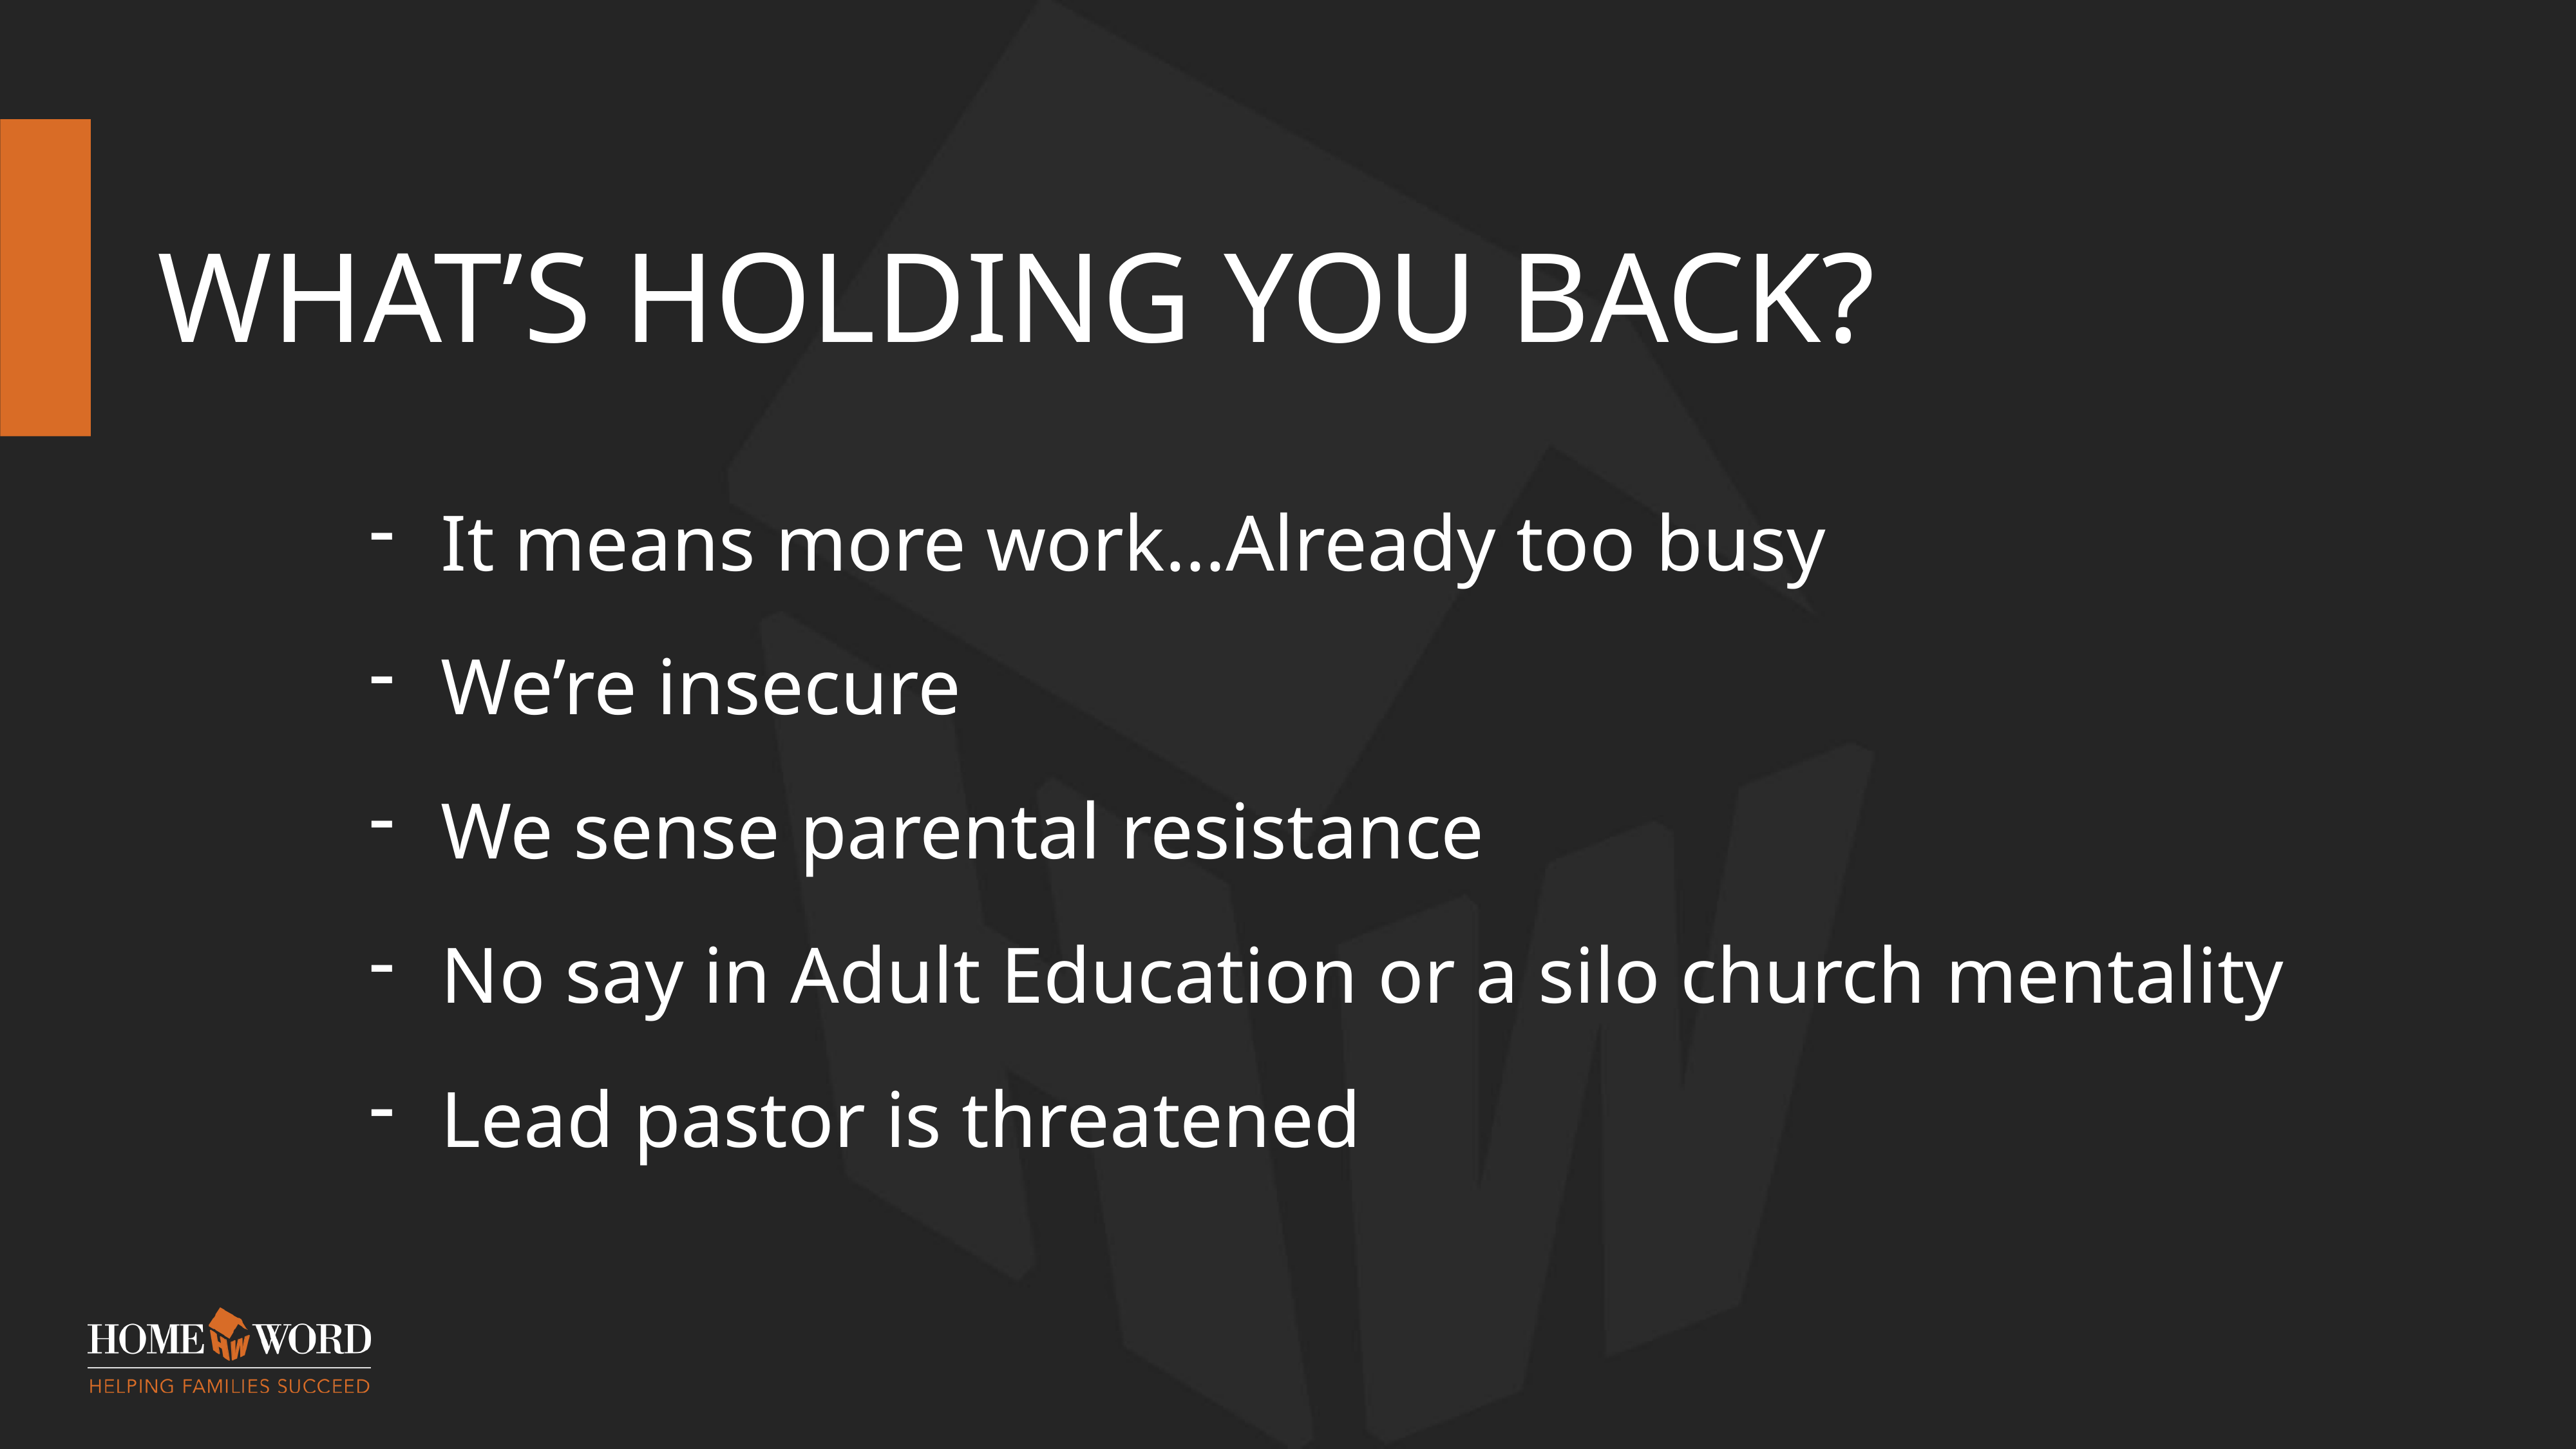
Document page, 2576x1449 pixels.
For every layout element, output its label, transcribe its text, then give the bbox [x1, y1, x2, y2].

picture [0, 0, 2576, 1449]
text_box It means more work…Already too busy We’re insecure We sense parental resistance No say in Adult Education or a silo church mentality Lead pastor is threatened [364, 489, 2424, 1188]
title What’s holding you back? [151, 120, 2201, 466]
